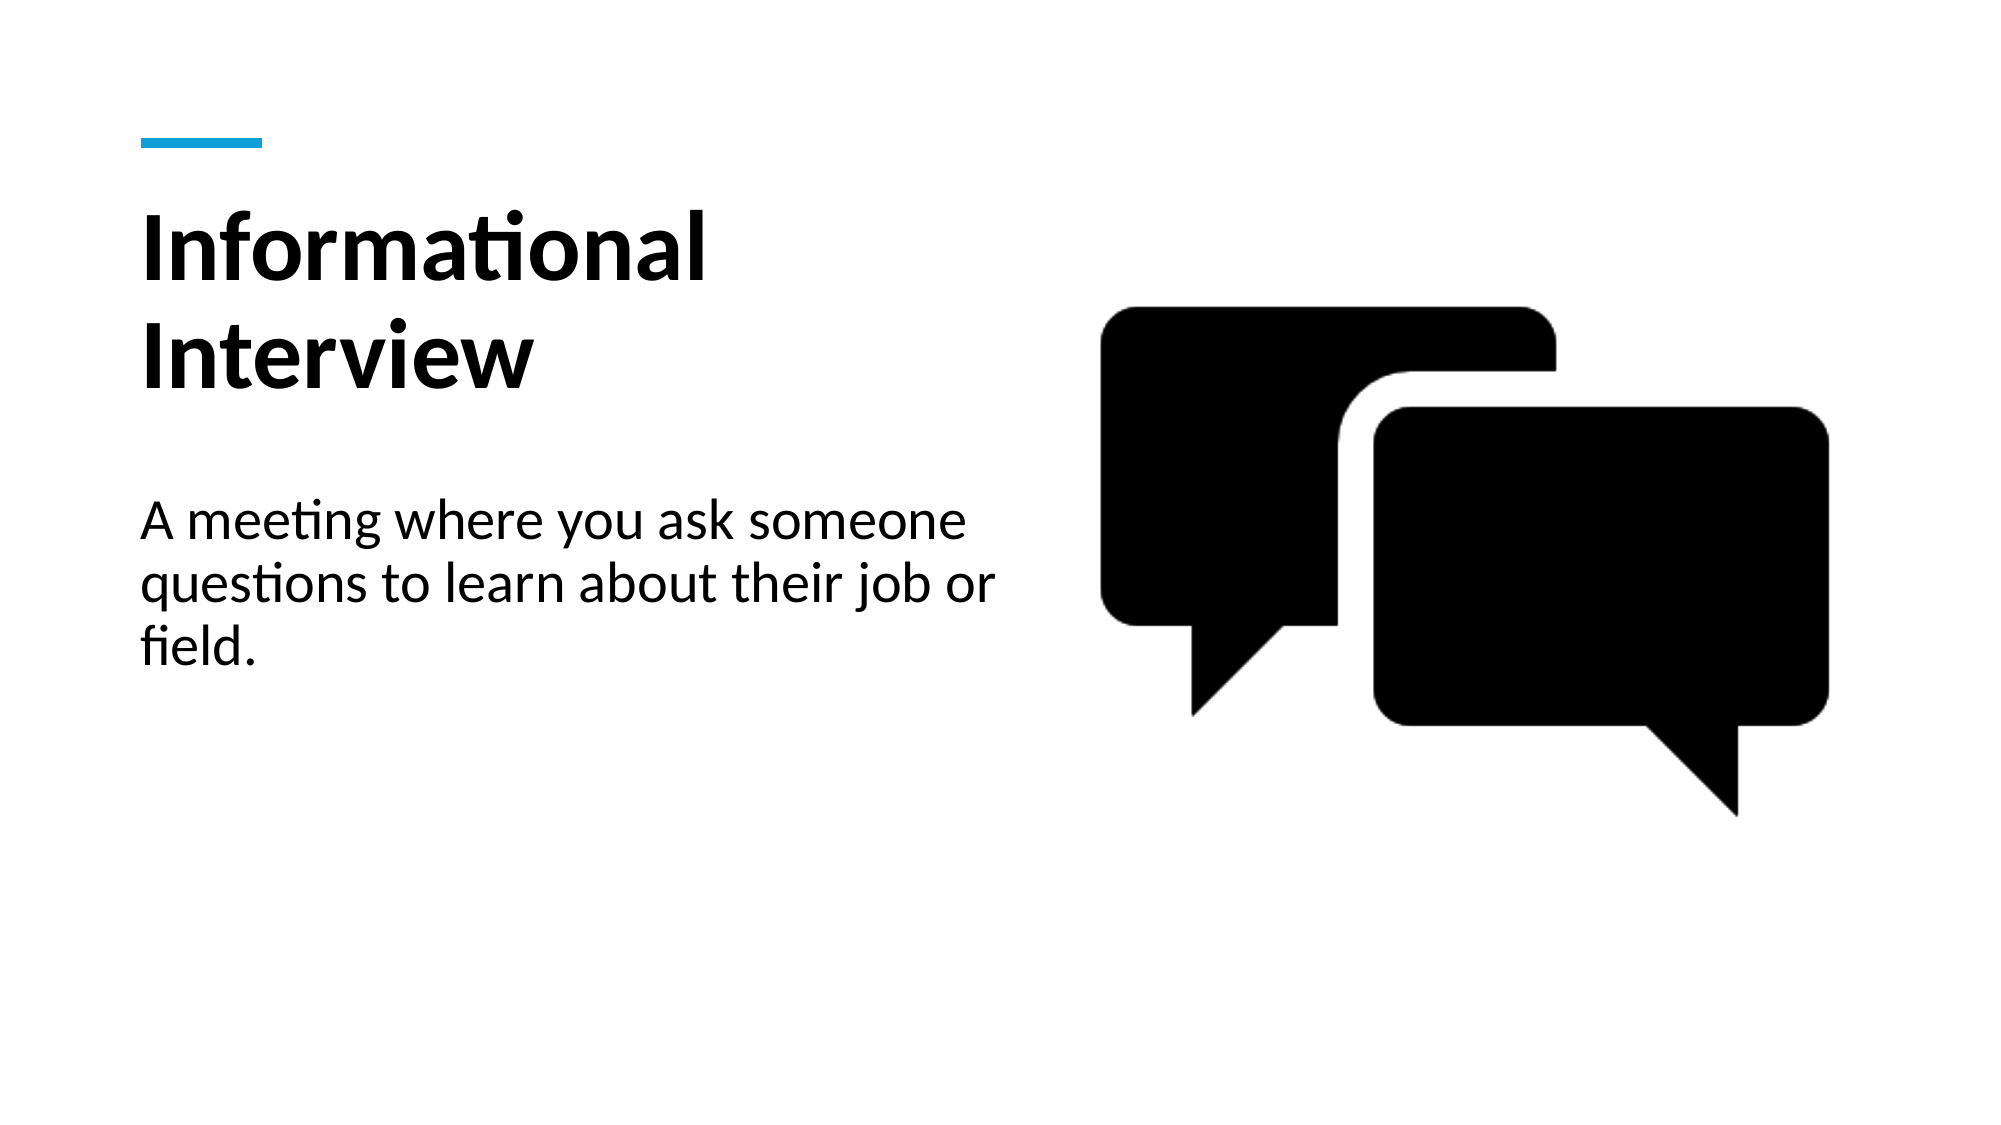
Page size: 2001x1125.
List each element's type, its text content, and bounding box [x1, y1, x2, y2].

list A meeting where you ask someone questions to learn about their job or field. [124, 481, 1029, 1091]
title Informational Interview [124, 186, 1028, 439]
picture [1028, 126, 1902, 1000]
